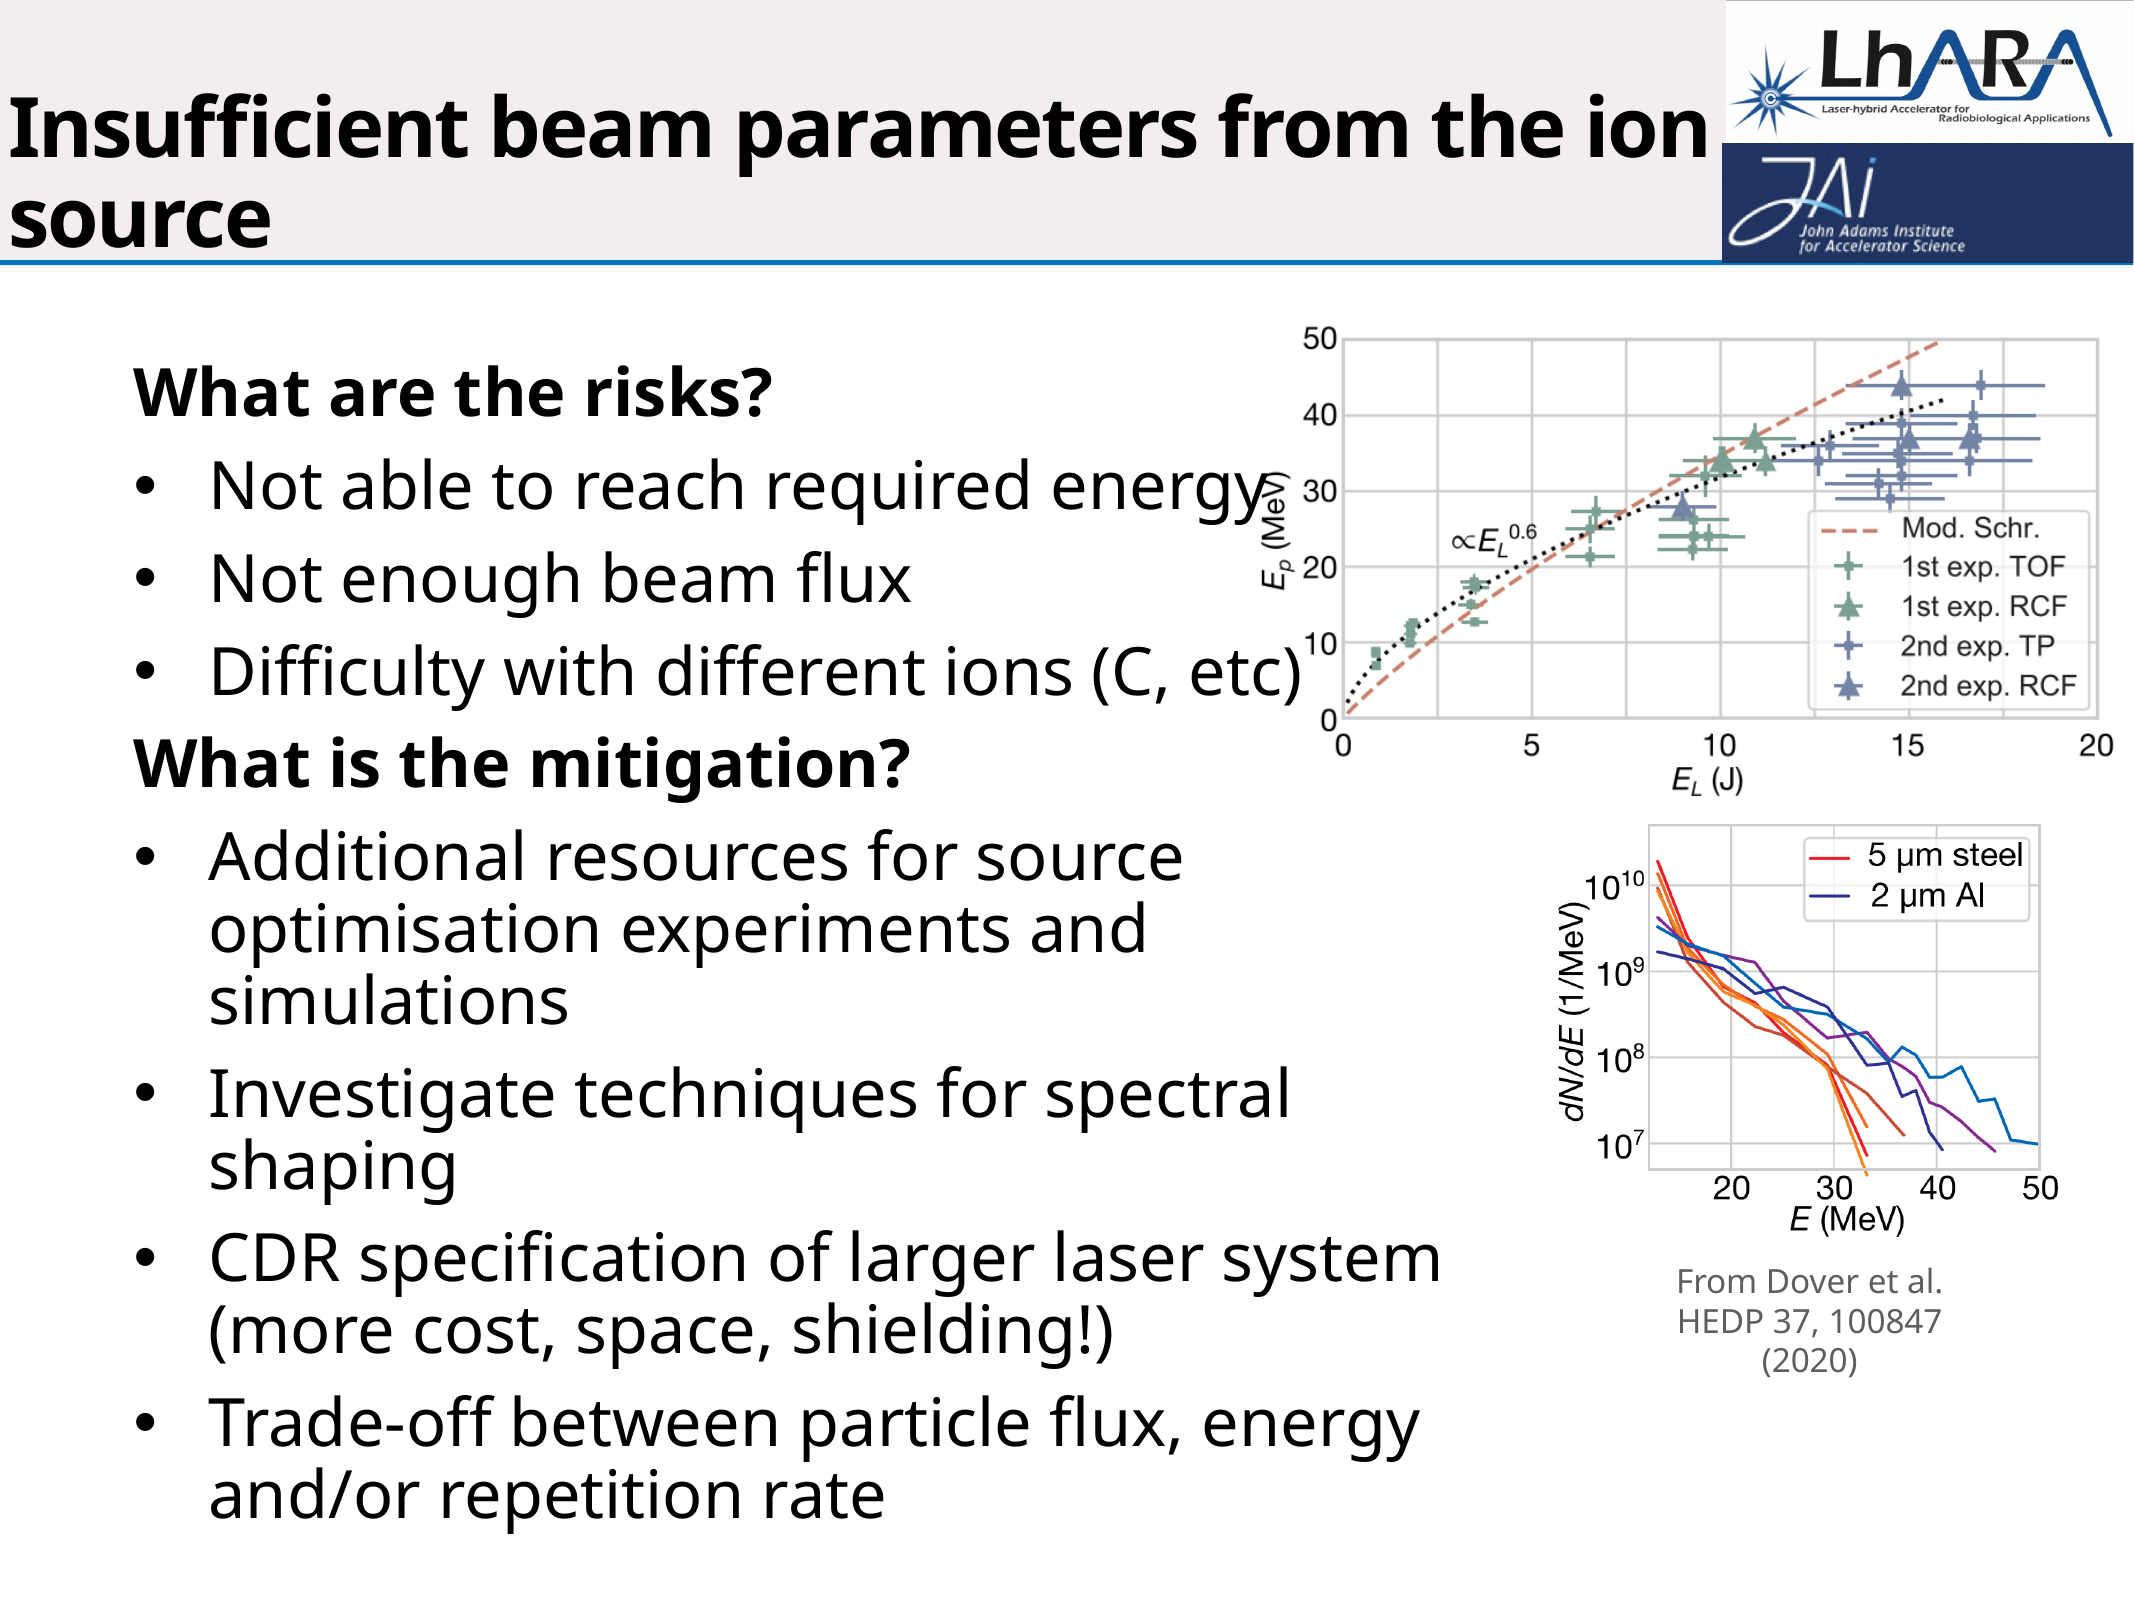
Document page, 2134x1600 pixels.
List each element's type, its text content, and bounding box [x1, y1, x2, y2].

title Insufficient beam parameters from the ion source [0, 76, 1748, 245]
text_box What are the risks? Not able to reach required energy Not enough beam flux Difficulty with different ions (C, etc) What is the mitigation? Additional resources for source optimisation experiments and simulations Investigate techniques for spectral shaping CDR specification of larger laser system (more cost, space, shielding!) Trade-off between particle flux, energy and/or repetition rate [125, 350, 1510, 1524]
picture [1239, 317, 2134, 1250]
text_box From Dover et al. HEDP 37, 100847 (2020) [1643, 1251, 1976, 1388]
picture [1722, 0, 2134, 263]
